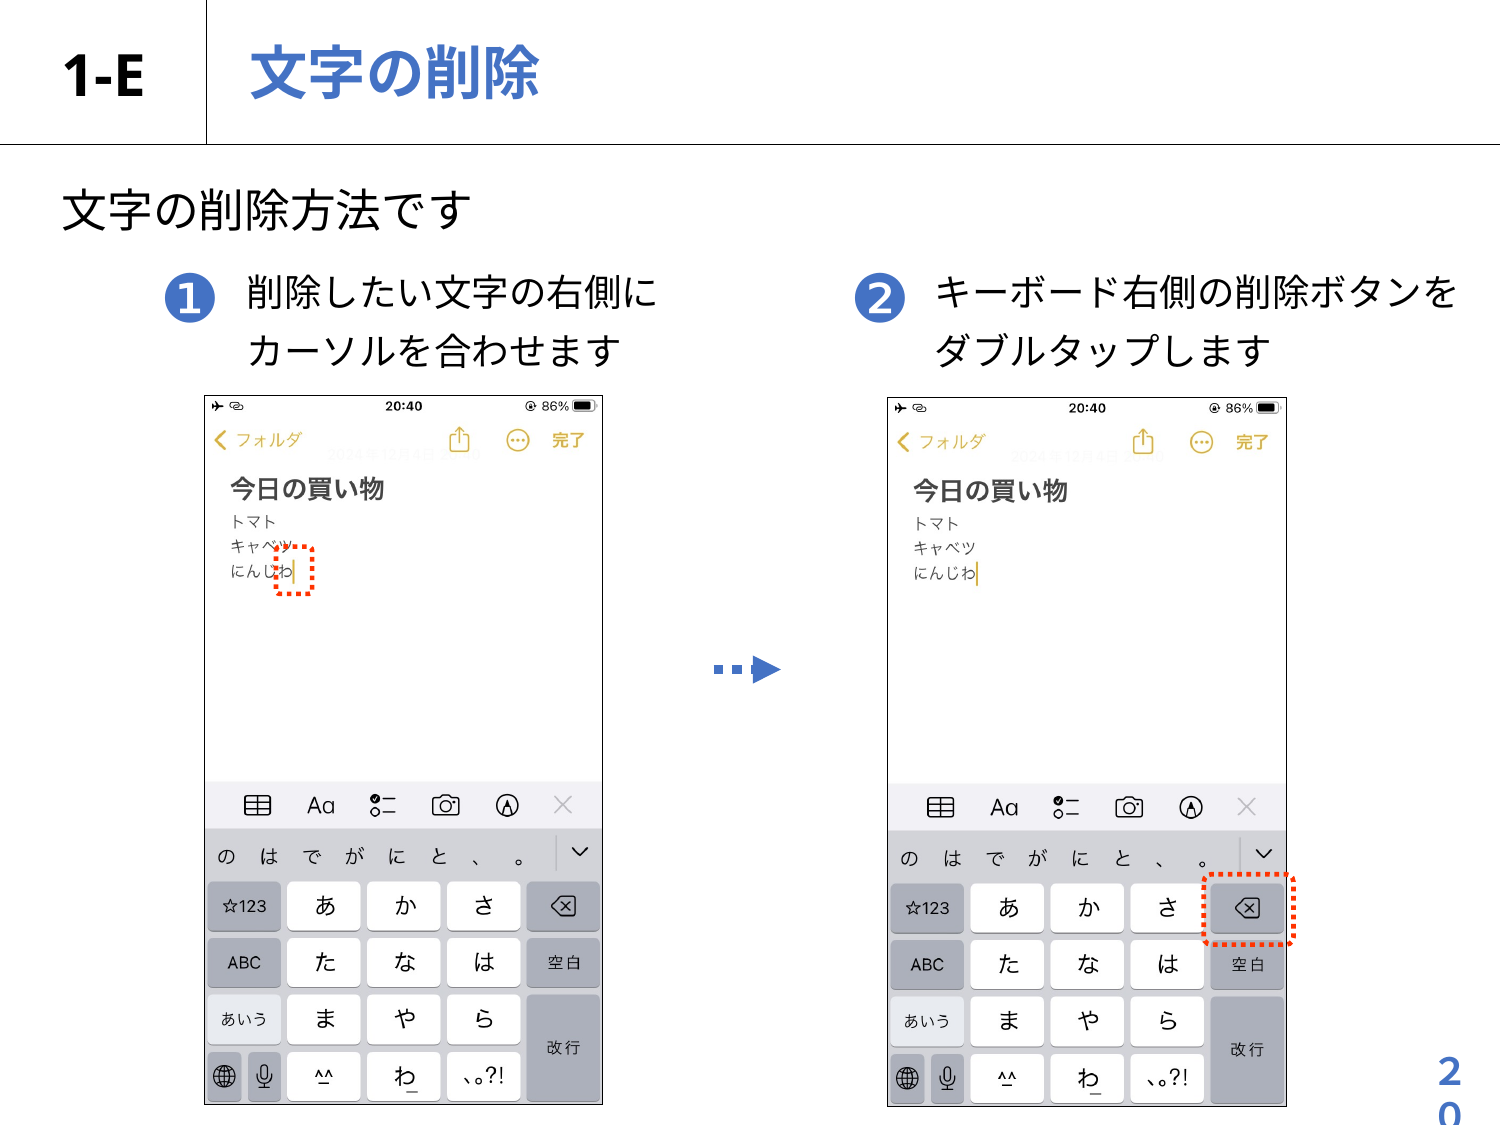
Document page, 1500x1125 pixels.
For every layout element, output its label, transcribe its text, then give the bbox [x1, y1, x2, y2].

picture [204, 395, 603, 1105]
text_box 削除したい文字の右側に カーソルを合わせます [231, 274, 766, 381]
text_box [1287, 873, 1295, 946]
text_box ２０ [1399, 1063, 1500, 1123]
text_box ❶ [145, 274, 223, 343]
text_box 1-E [0, 0, 207, 147]
text_box ❷ [835, 274, 919, 343]
text_box 文字の削除 [230, 24, 1459, 119]
text_box 文字の削除方法です [46, 180, 1500, 274]
picture [887, 397, 1287, 1107]
text_box キーボード右側の削除ボタンを ダブルタップします [919, 274, 1500, 380]
